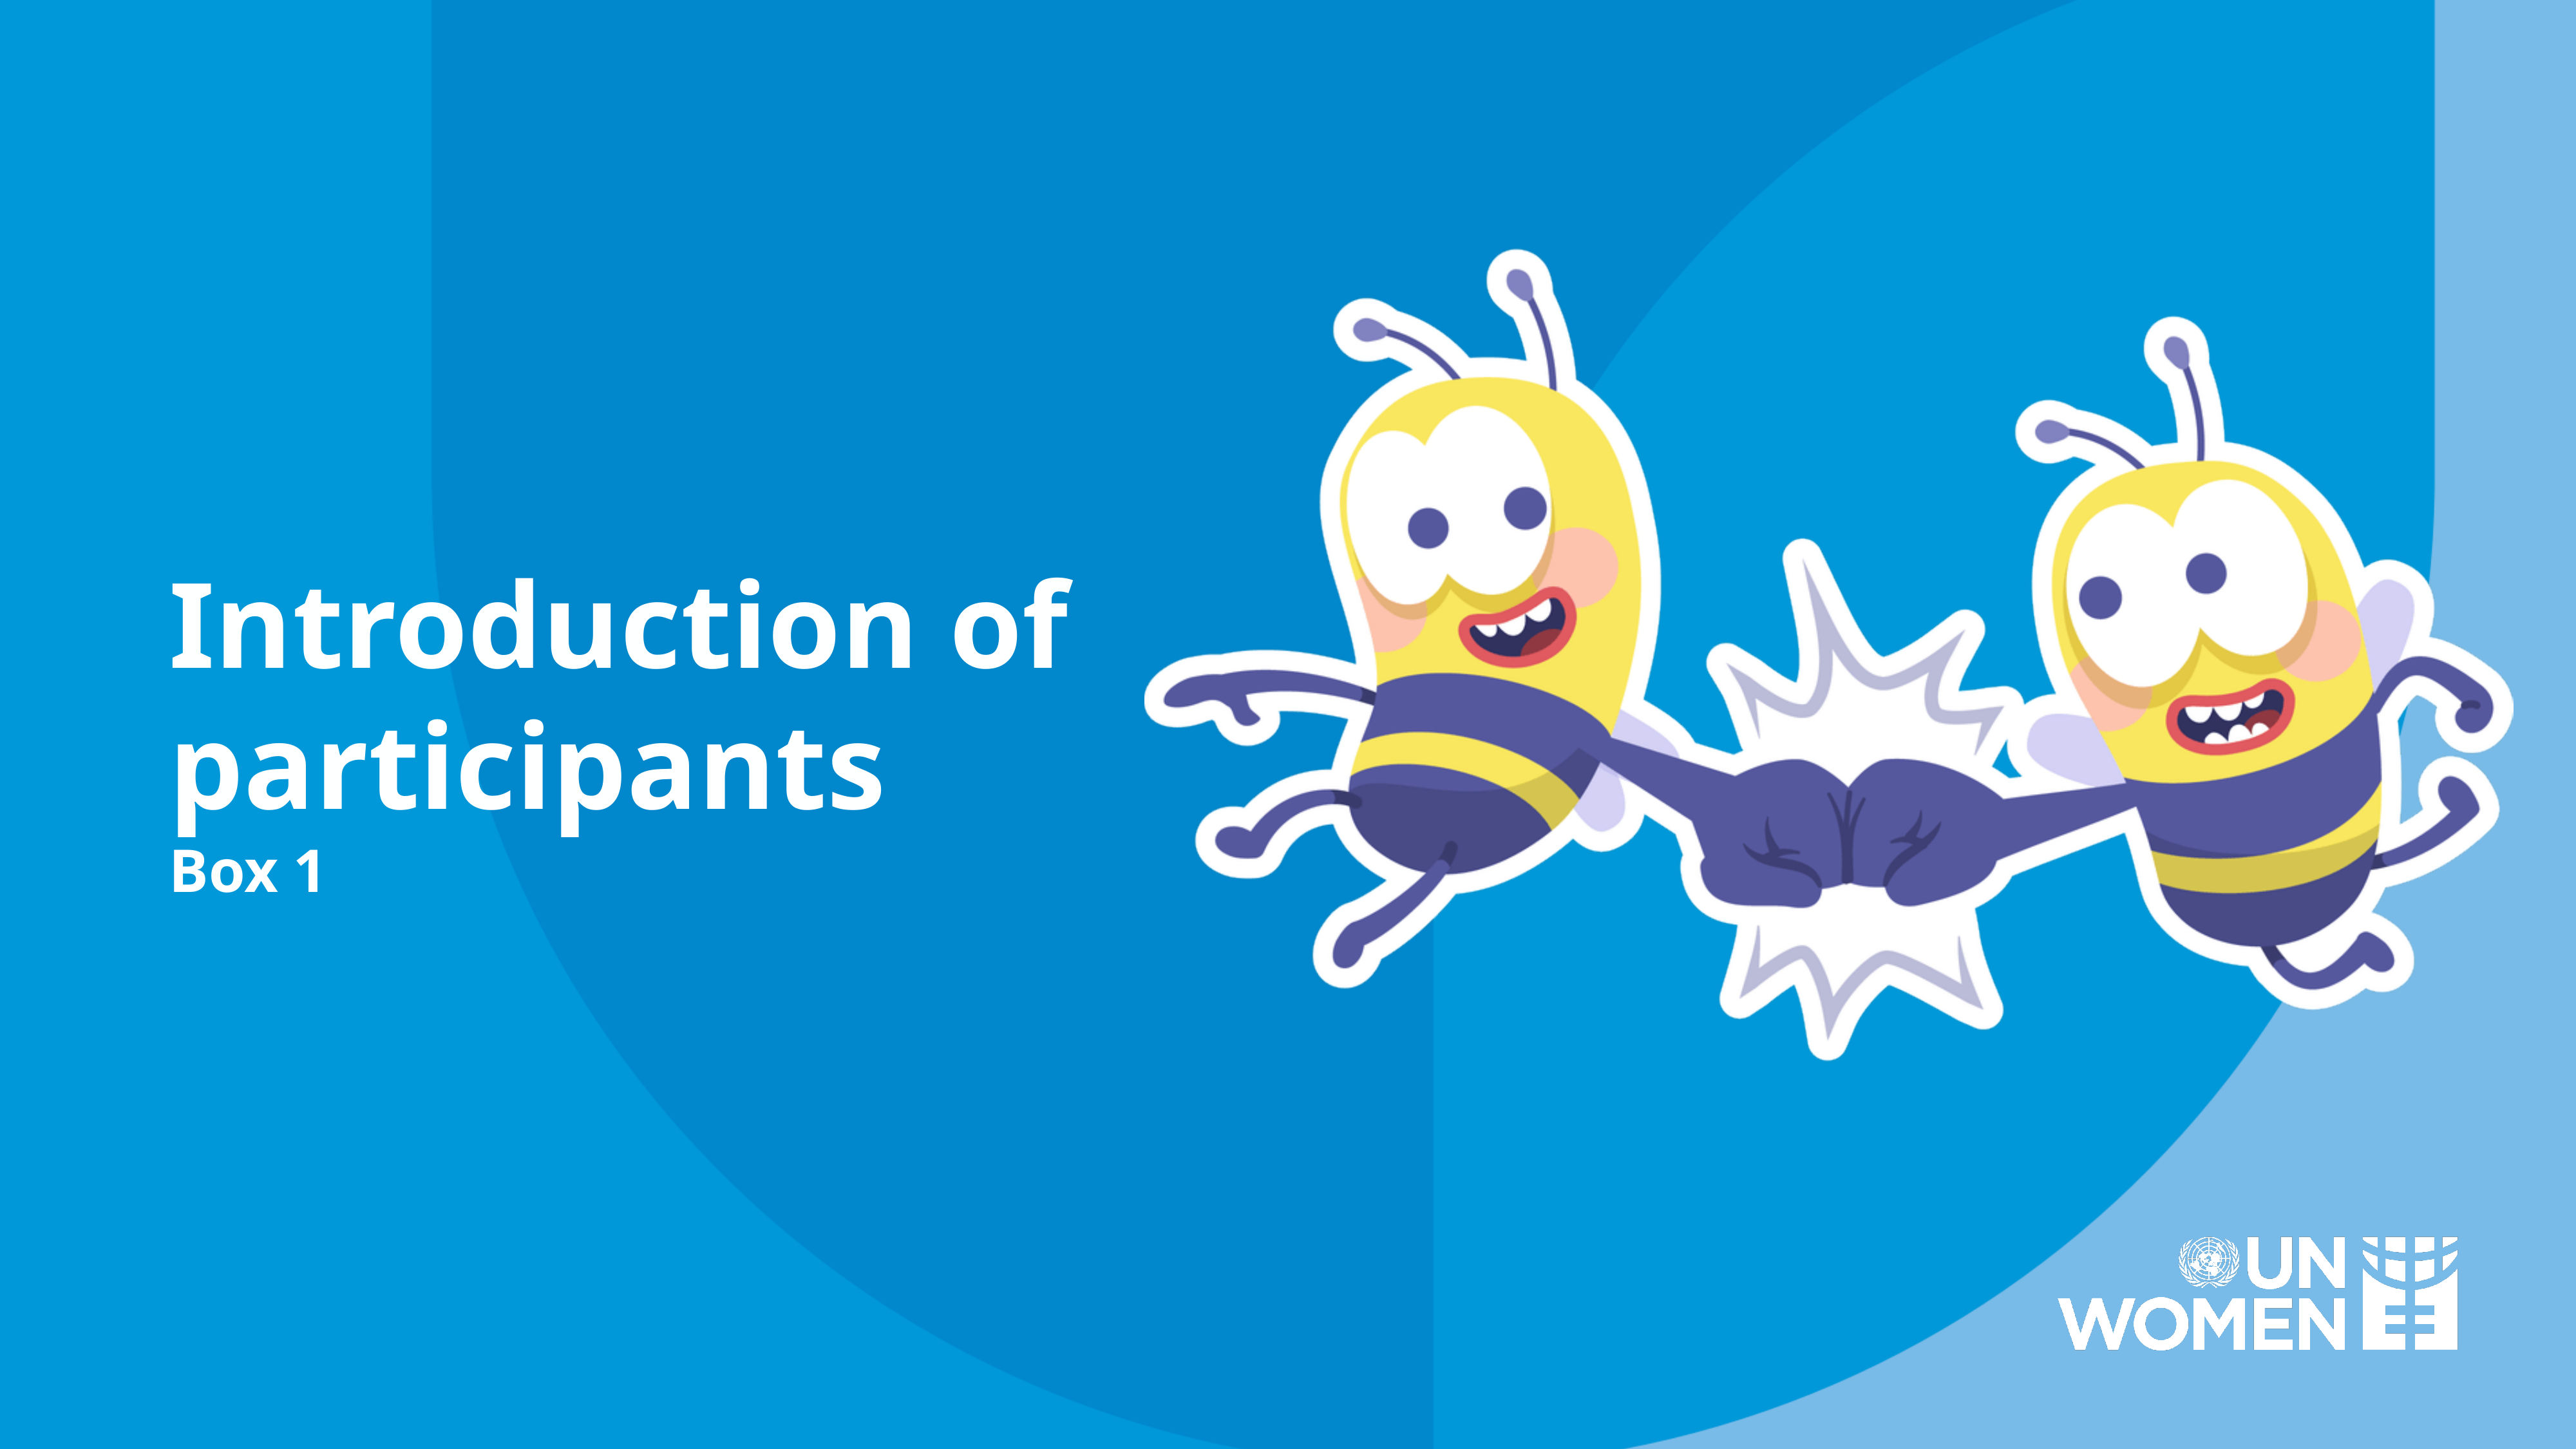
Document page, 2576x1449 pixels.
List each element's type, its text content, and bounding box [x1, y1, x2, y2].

picture [1145, 0, 2514, 1414]
list Introduction of participants Box 1 [169, 544, 1139, 909]
